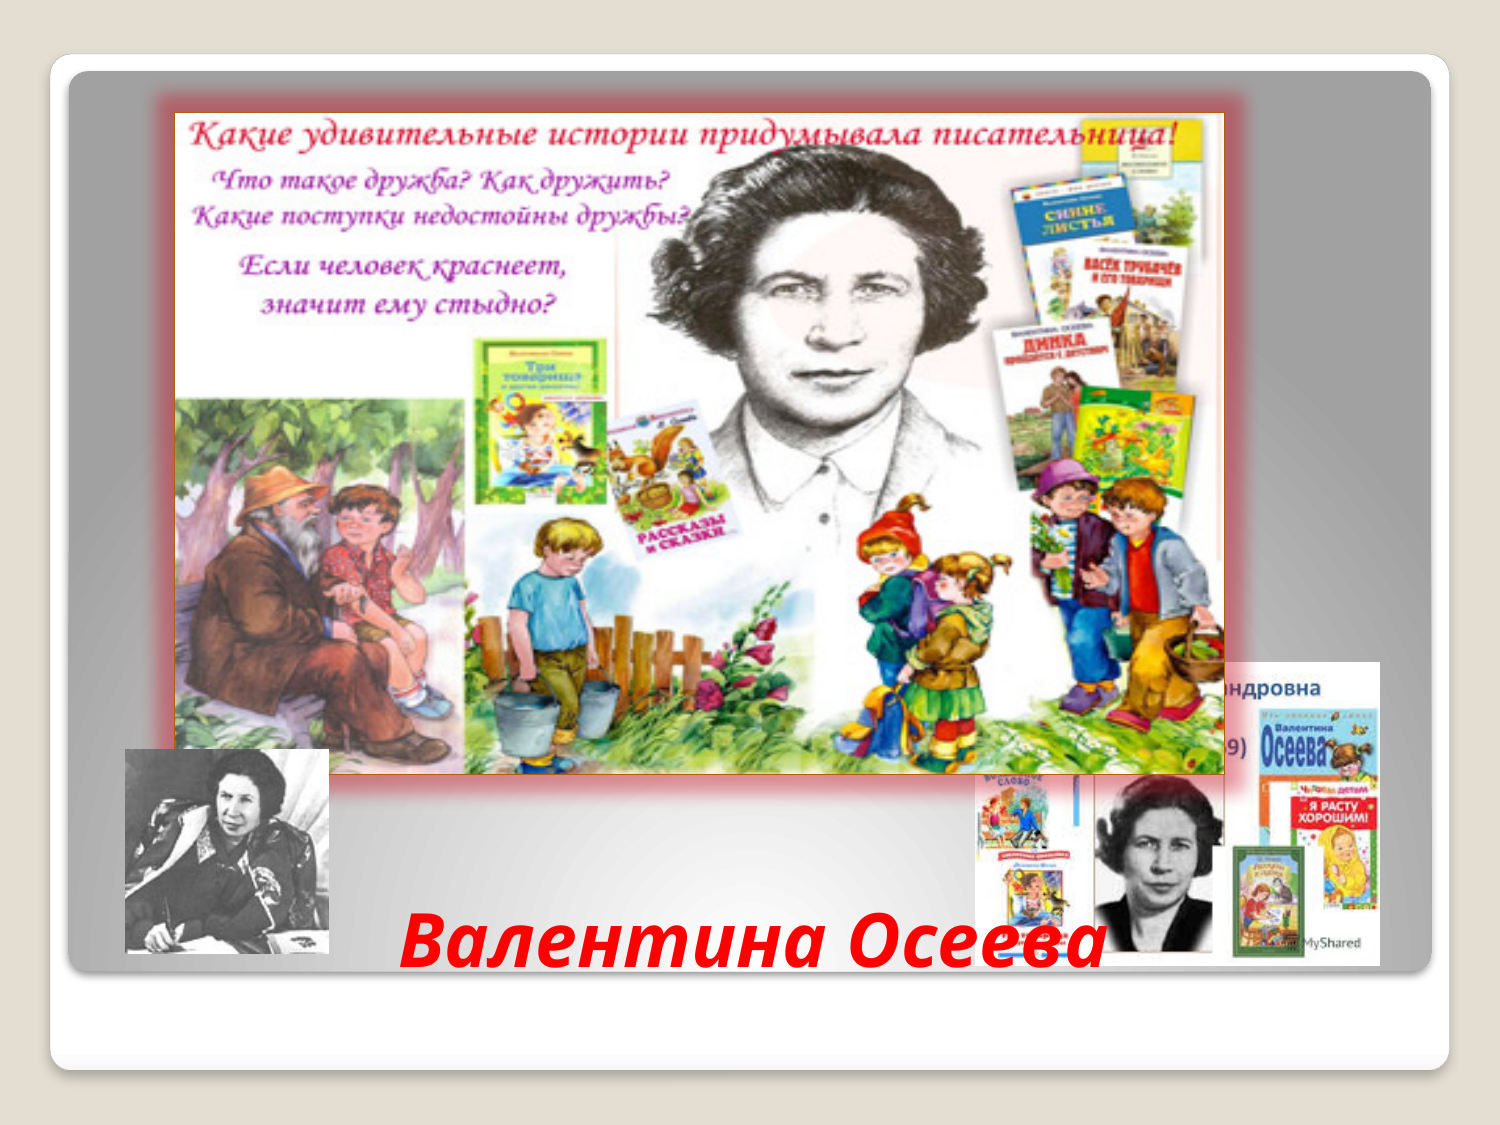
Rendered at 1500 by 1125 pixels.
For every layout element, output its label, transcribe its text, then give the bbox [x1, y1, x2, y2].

picture [974, 662, 1380, 966]
title Валентина Осеева [82, 817, 1425, 990]
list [174, 112, 1226, 776]
picture [124, 749, 329, 954]
